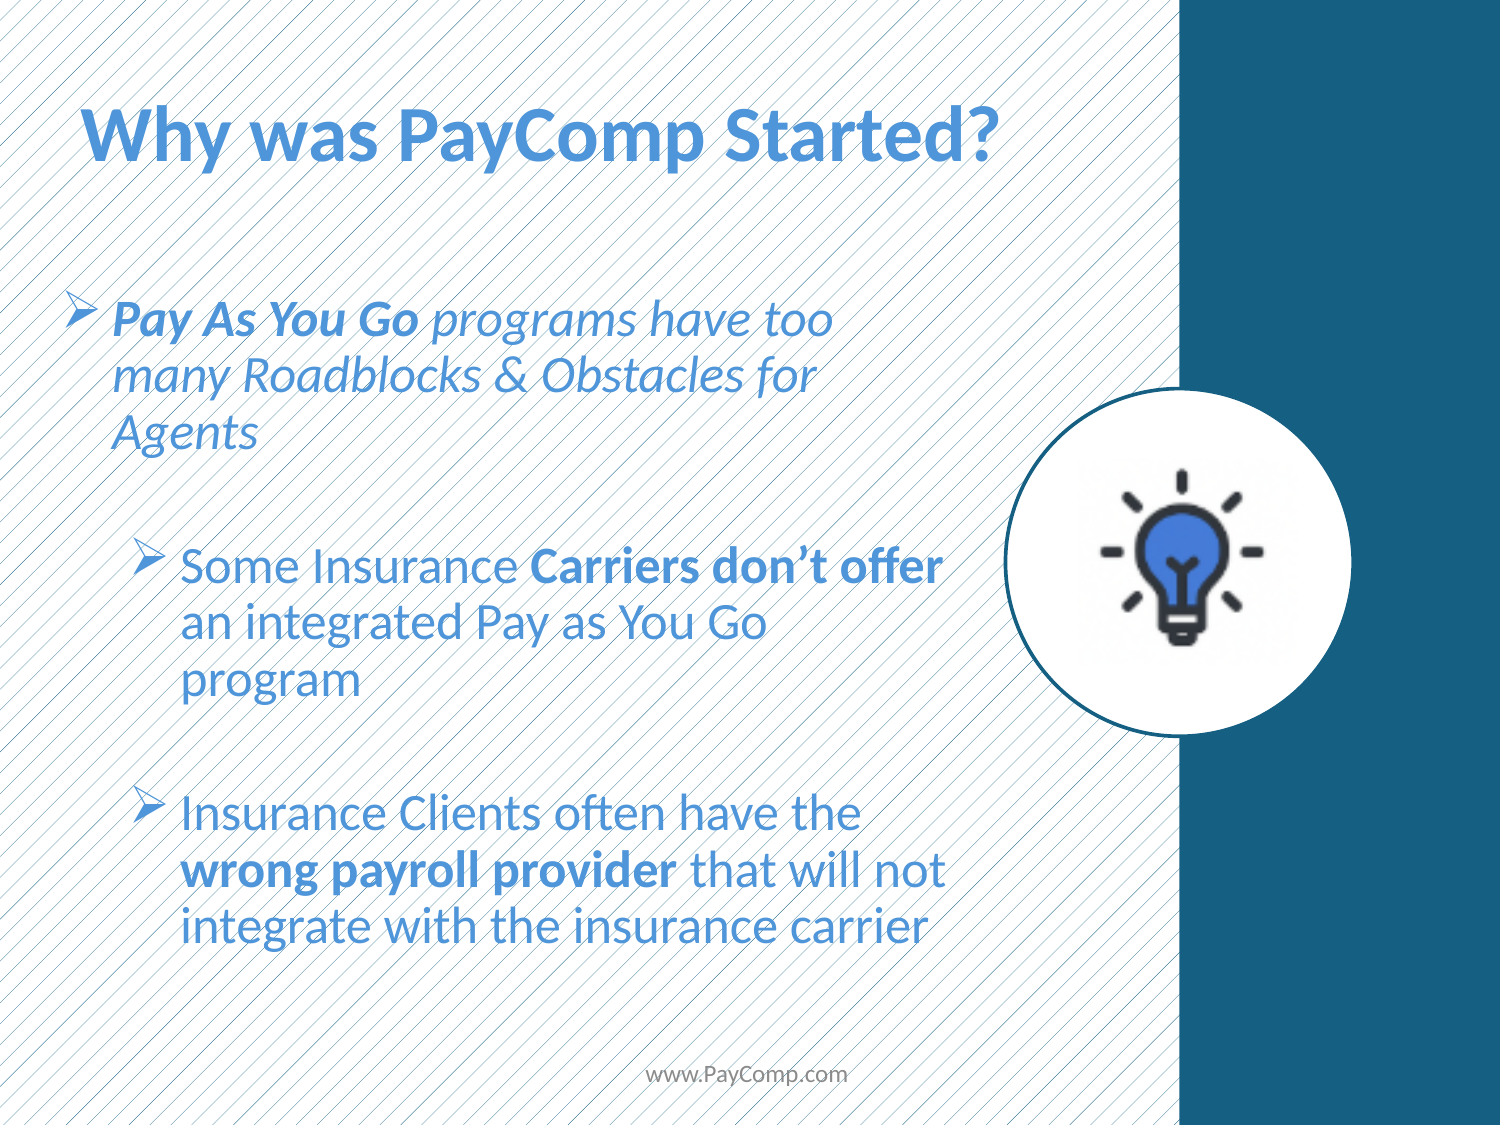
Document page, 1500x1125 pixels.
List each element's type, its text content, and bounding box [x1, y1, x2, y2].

text_box [1003, 386, 1356, 739]
picture [1078, 458, 1298, 665]
text_box Why was PayComp Started? [65, 54, 1062, 218]
footer www.PayComp.com [512, 1042, 988, 1103]
text_box Pay As You Go programs have too many Roadblocks & Obstacles for Agents Some Insurance Carriers don’t offer an integrated Pay as You Go program Insurance Clients often have the wrong payroll provider that will not integrate with the insurance carrier [45, 283, 966, 1013]
text_box [65, 87, 986, 251]
text_box [1177, 0, 1500, 1125]
